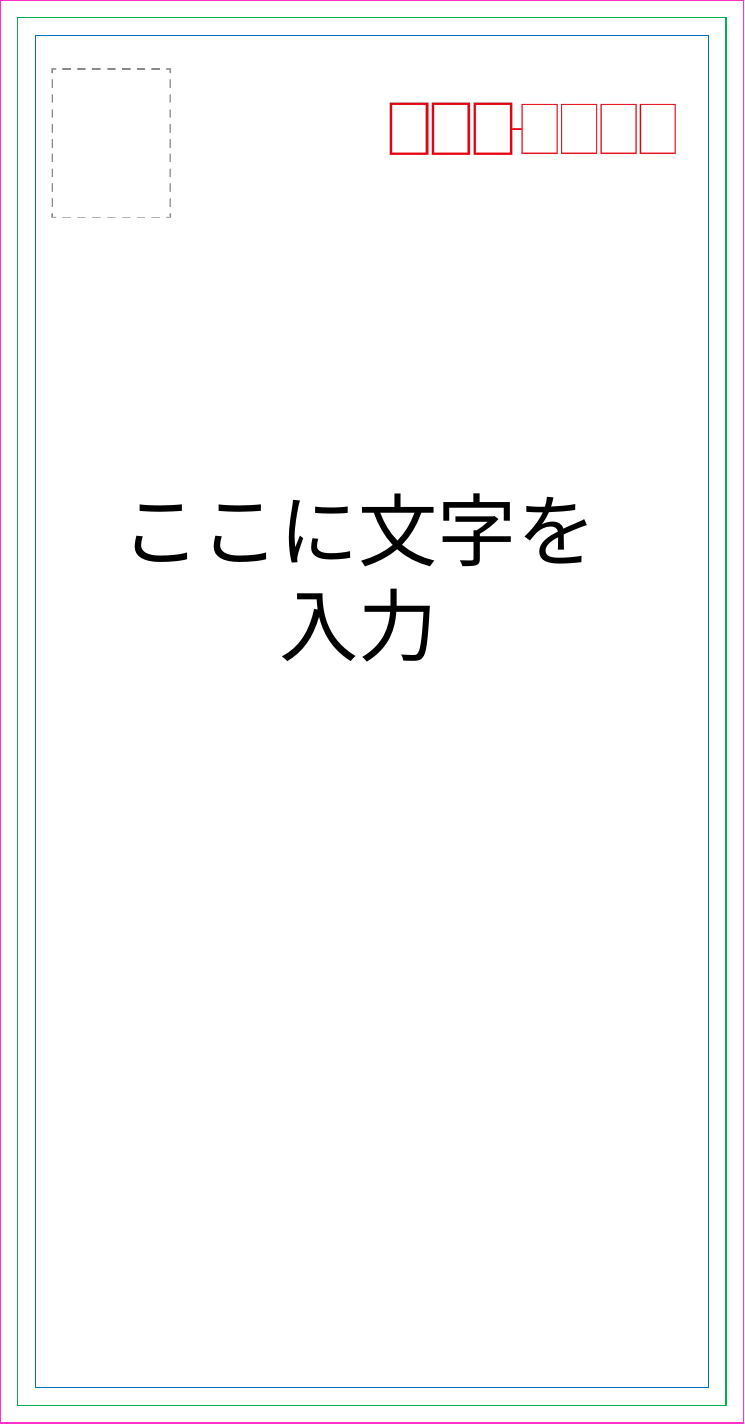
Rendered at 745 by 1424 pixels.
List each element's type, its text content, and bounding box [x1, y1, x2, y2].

text_box ここに文字を入力 [80, 471, 638, 680]
picture [51, 68, 676, 218]
